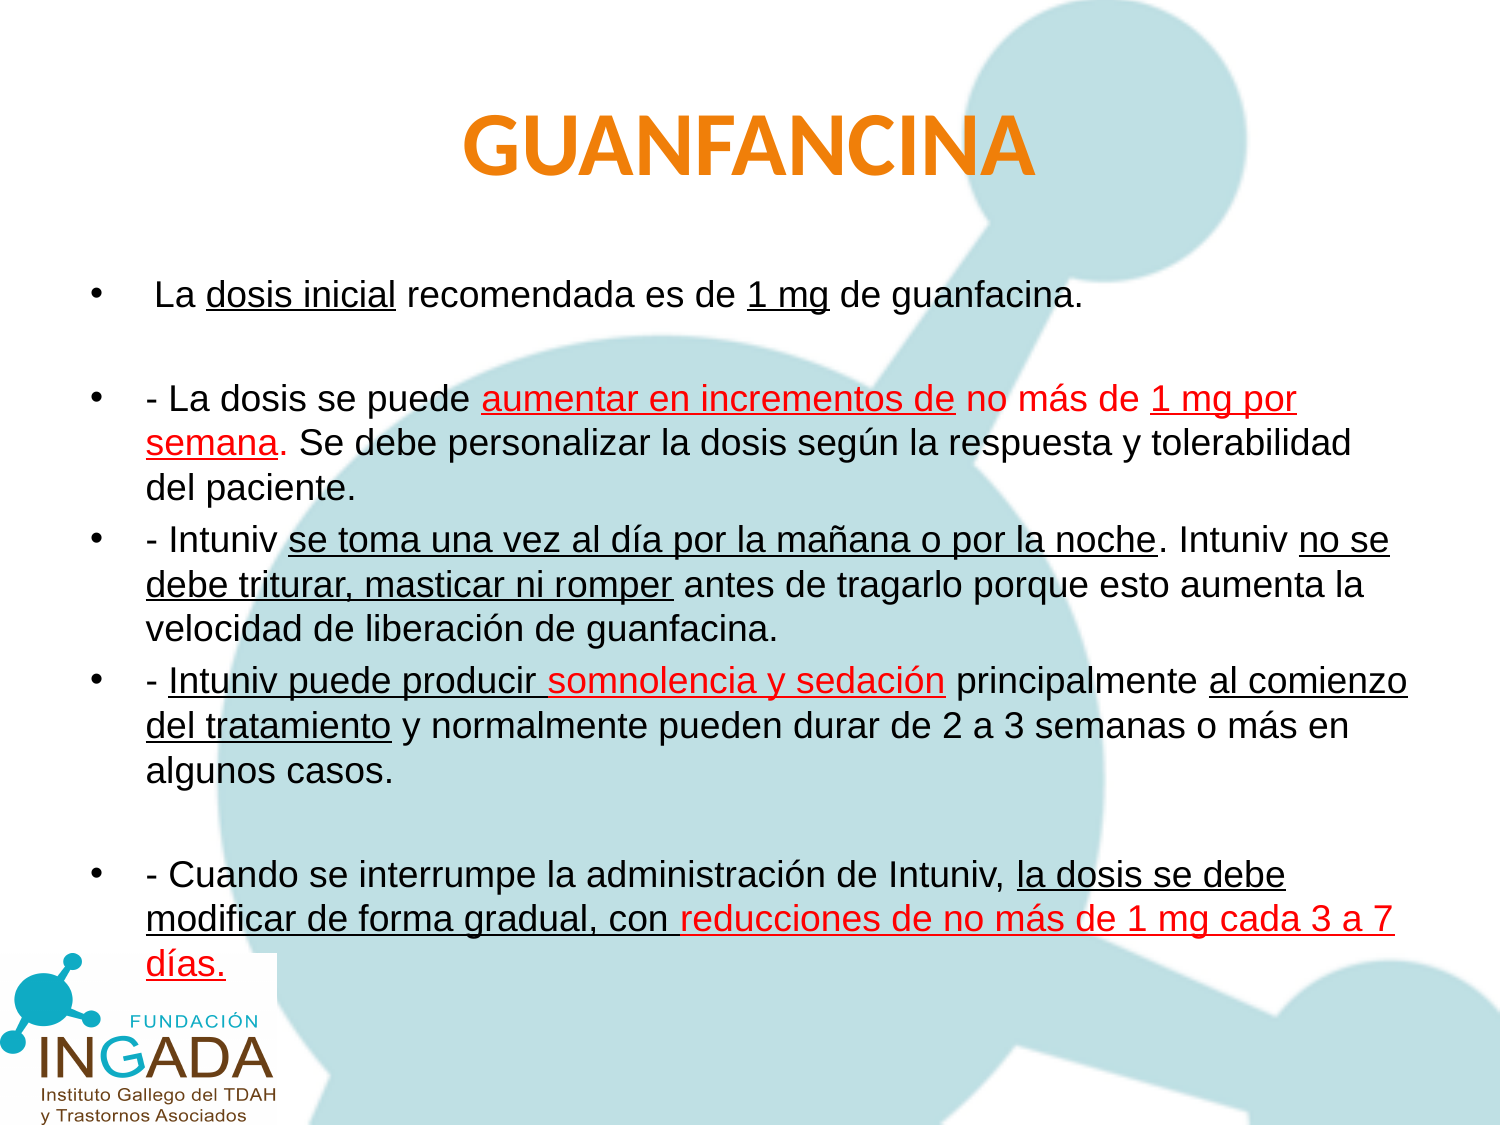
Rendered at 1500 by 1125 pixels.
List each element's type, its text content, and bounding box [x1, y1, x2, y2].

list La dosis inicial recomendada es de 1 mg de guanfacina. - La dosis se puede aumentar en incrementos de no más de 1 mg por semana. Se debe personalizar la dosis según la respuesta y tolerabilidad del paciente. - Intuniv se toma una vez al día por la mañana o por la noche. Intuniv no se debe triturar, masticar ni romper antes de tragarlo porque esto aumenta la velocidad de liberación de guanfacina. - Intuniv puede producir somnolencia y sedación principalmente al comienzo del tratamiento y normalmente pueden durar de 2 a 3 semanas o más en algunos casos. - Cuando se interrumpe la administración de Intuniv, la dosis se debe modificar de forma gradual, con reducciones de no más de 1 mg cada 3 a 7 días. [75, 262, 1425, 1005]
title GUANFANCINA [75, 45, 1425, 233]
picture [0, 953, 277, 1125]
